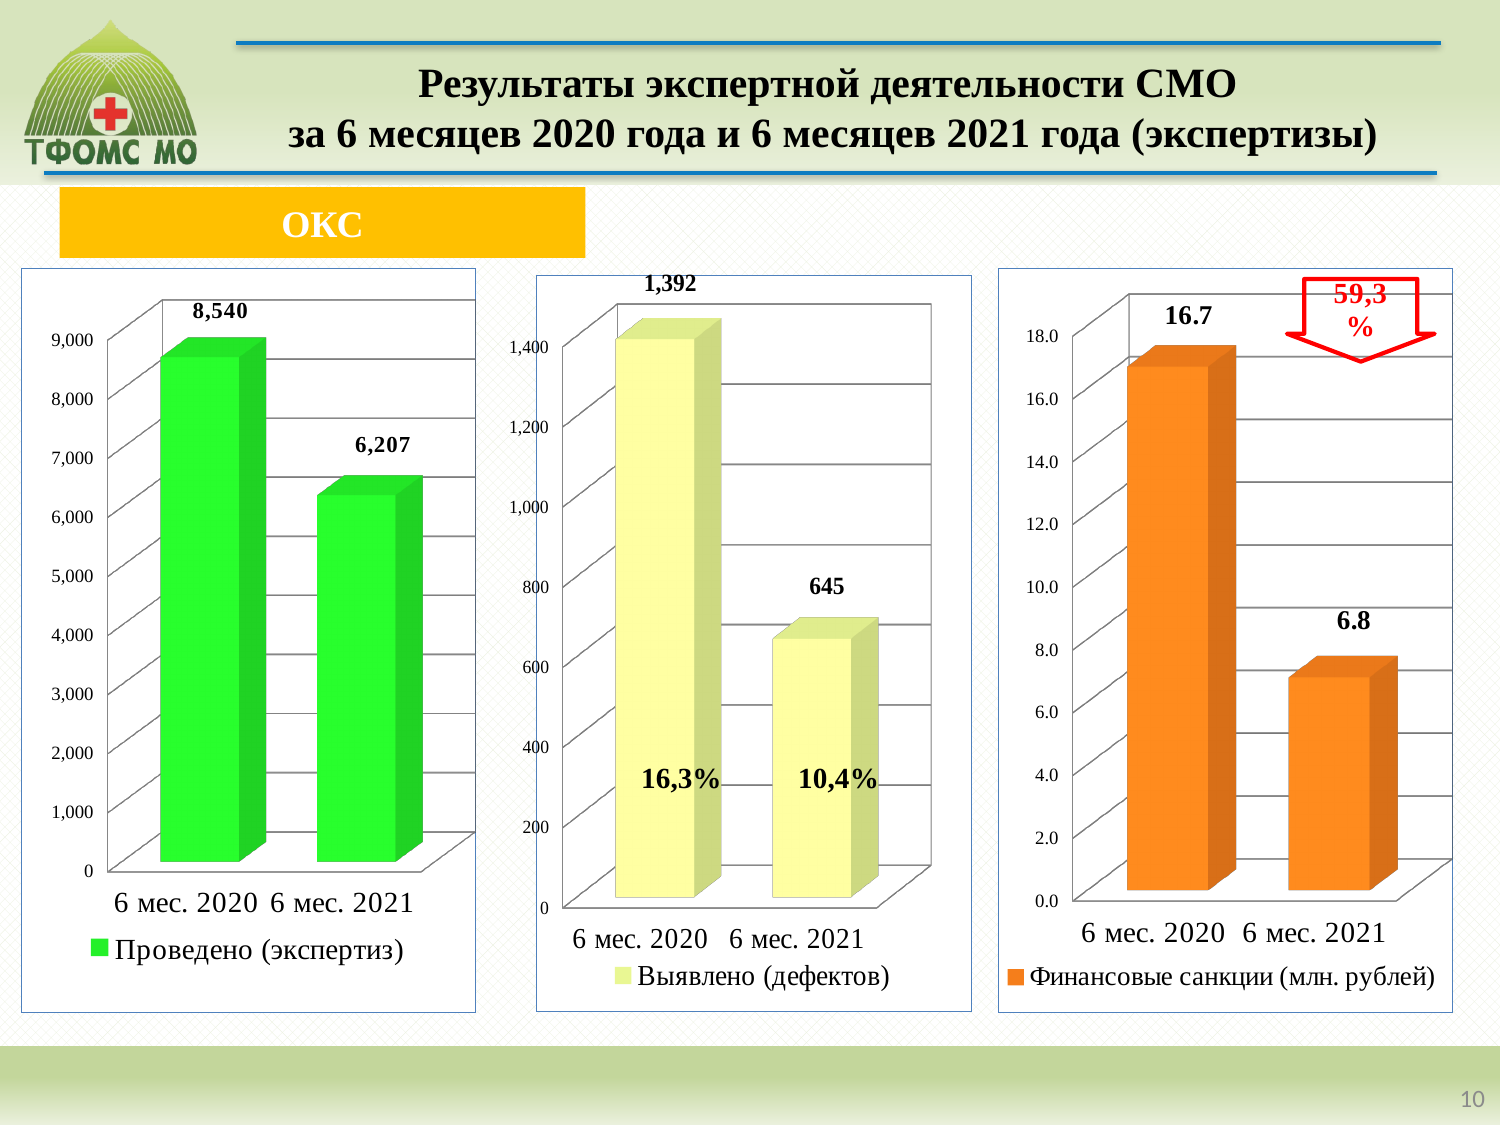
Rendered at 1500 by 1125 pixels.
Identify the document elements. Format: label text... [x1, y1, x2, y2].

chart [997, 268, 1453, 1013]
text_box 10 [1149, 1067, 1500, 1125]
text_box [0, 1045, 1500, 1125]
chart [21, 268, 477, 1013]
chart [508, 268, 972, 1012]
picture [0, 0, 1500, 185]
text_box ОКС [58, 194, 588, 260]
